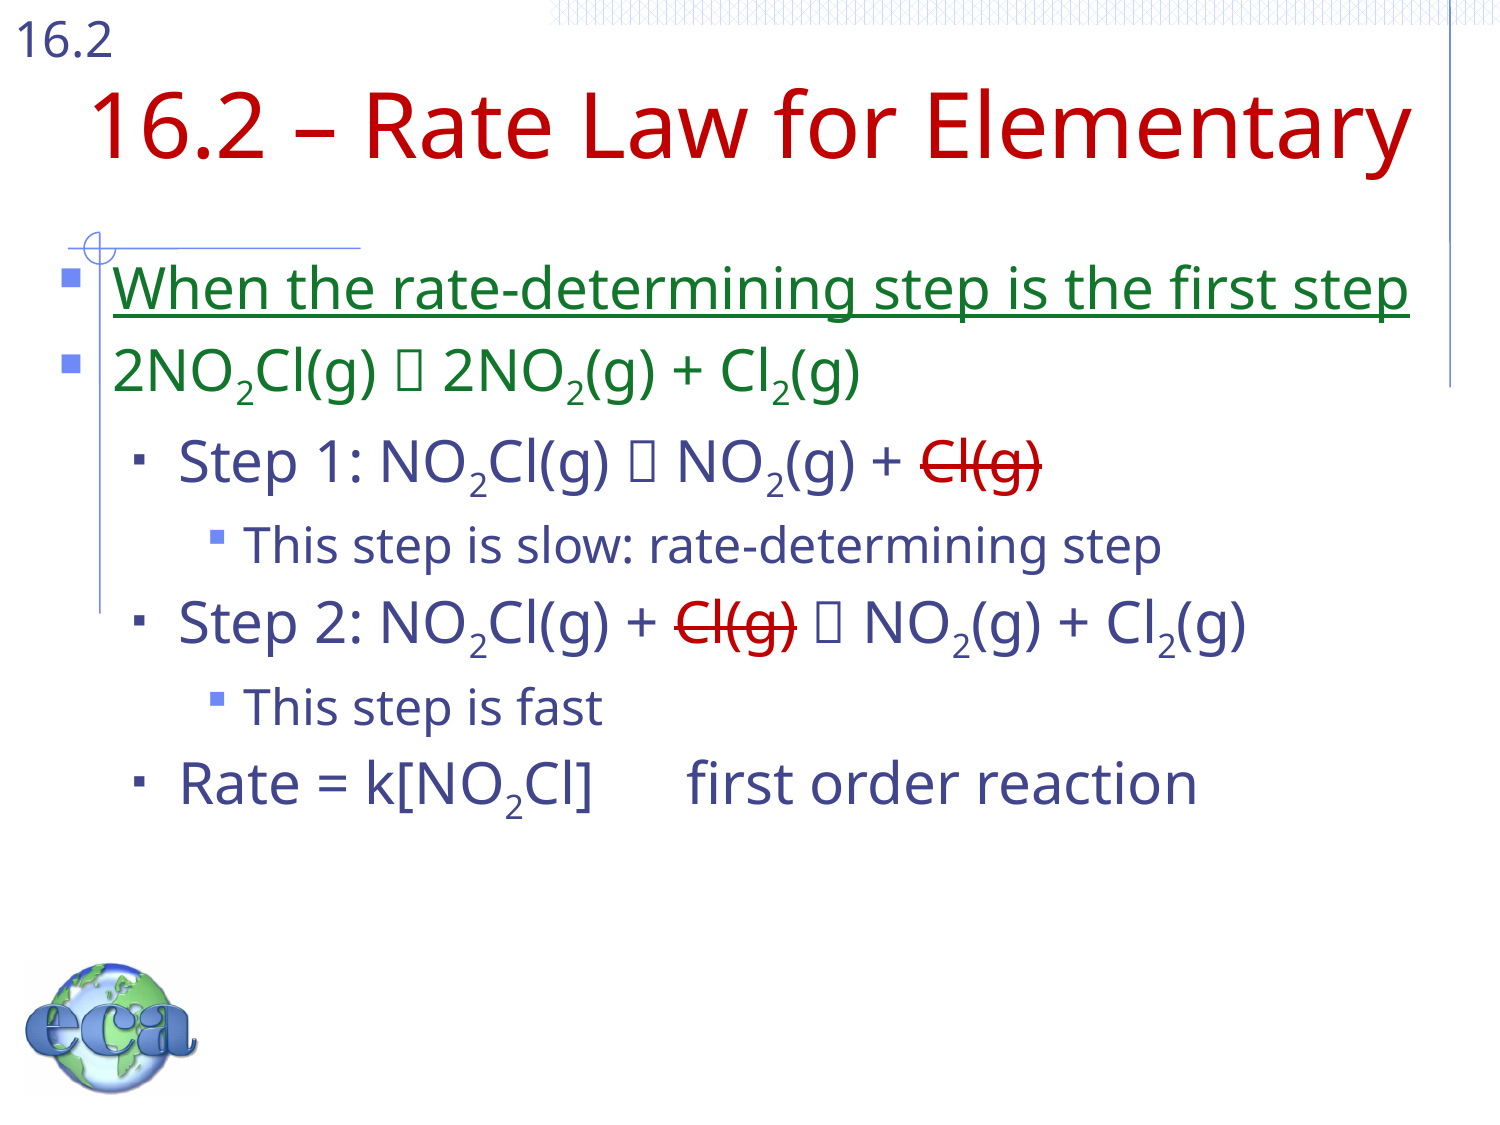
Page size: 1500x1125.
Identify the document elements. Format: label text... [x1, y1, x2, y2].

picture [23, 960, 200, 1096]
title 16.2 – Rate Law for Elementary [17, 49, 1483, 185]
list When the rate-determining step is the first step 2NO2Cl(g)  2NO2(g) + Cl2(g) Step 1: NO2Cl(g)  NO2(g) + Cl(g) This step is slow: rate-determining step Step 2: NO2Cl(g) + Cl(g)  NO2(g) + Cl2(g) This step is fast Rate = k[NO2Cl] first order reaction [41, 243, 1471, 965]
